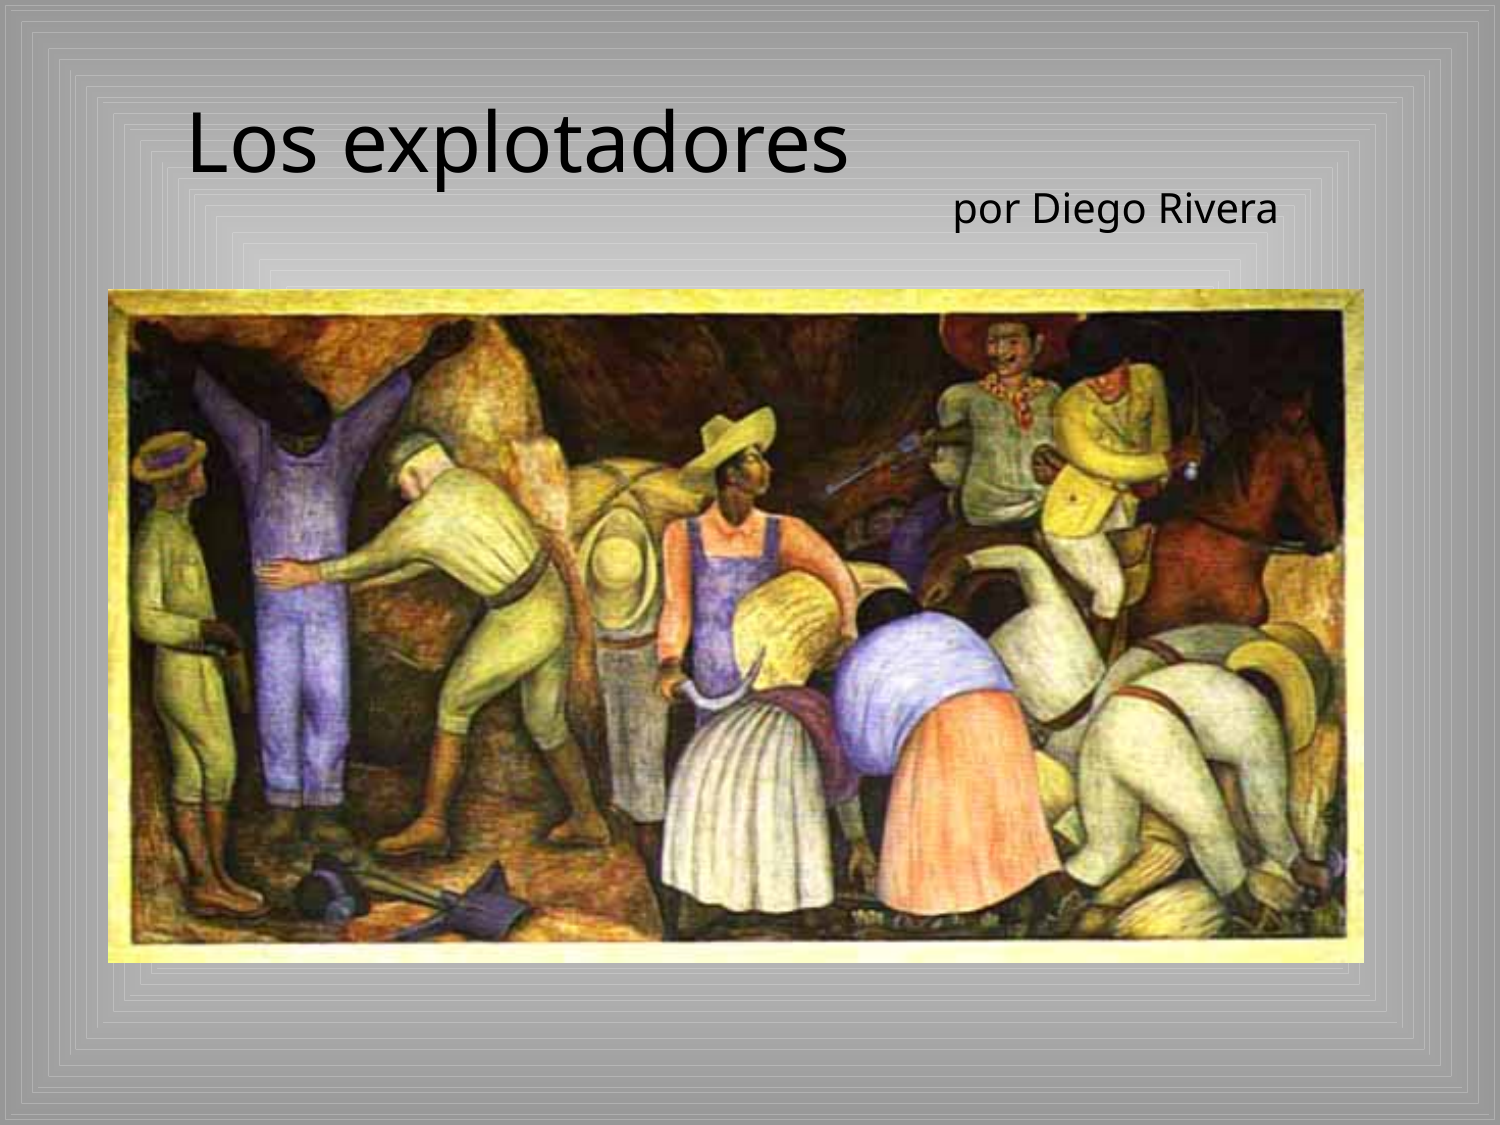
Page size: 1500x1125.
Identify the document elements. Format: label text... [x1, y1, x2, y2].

title Los explotadores [75, 45, 963, 233]
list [107, 289, 1364, 963]
text_box por Diego Rivera [937, 174, 1388, 240]
